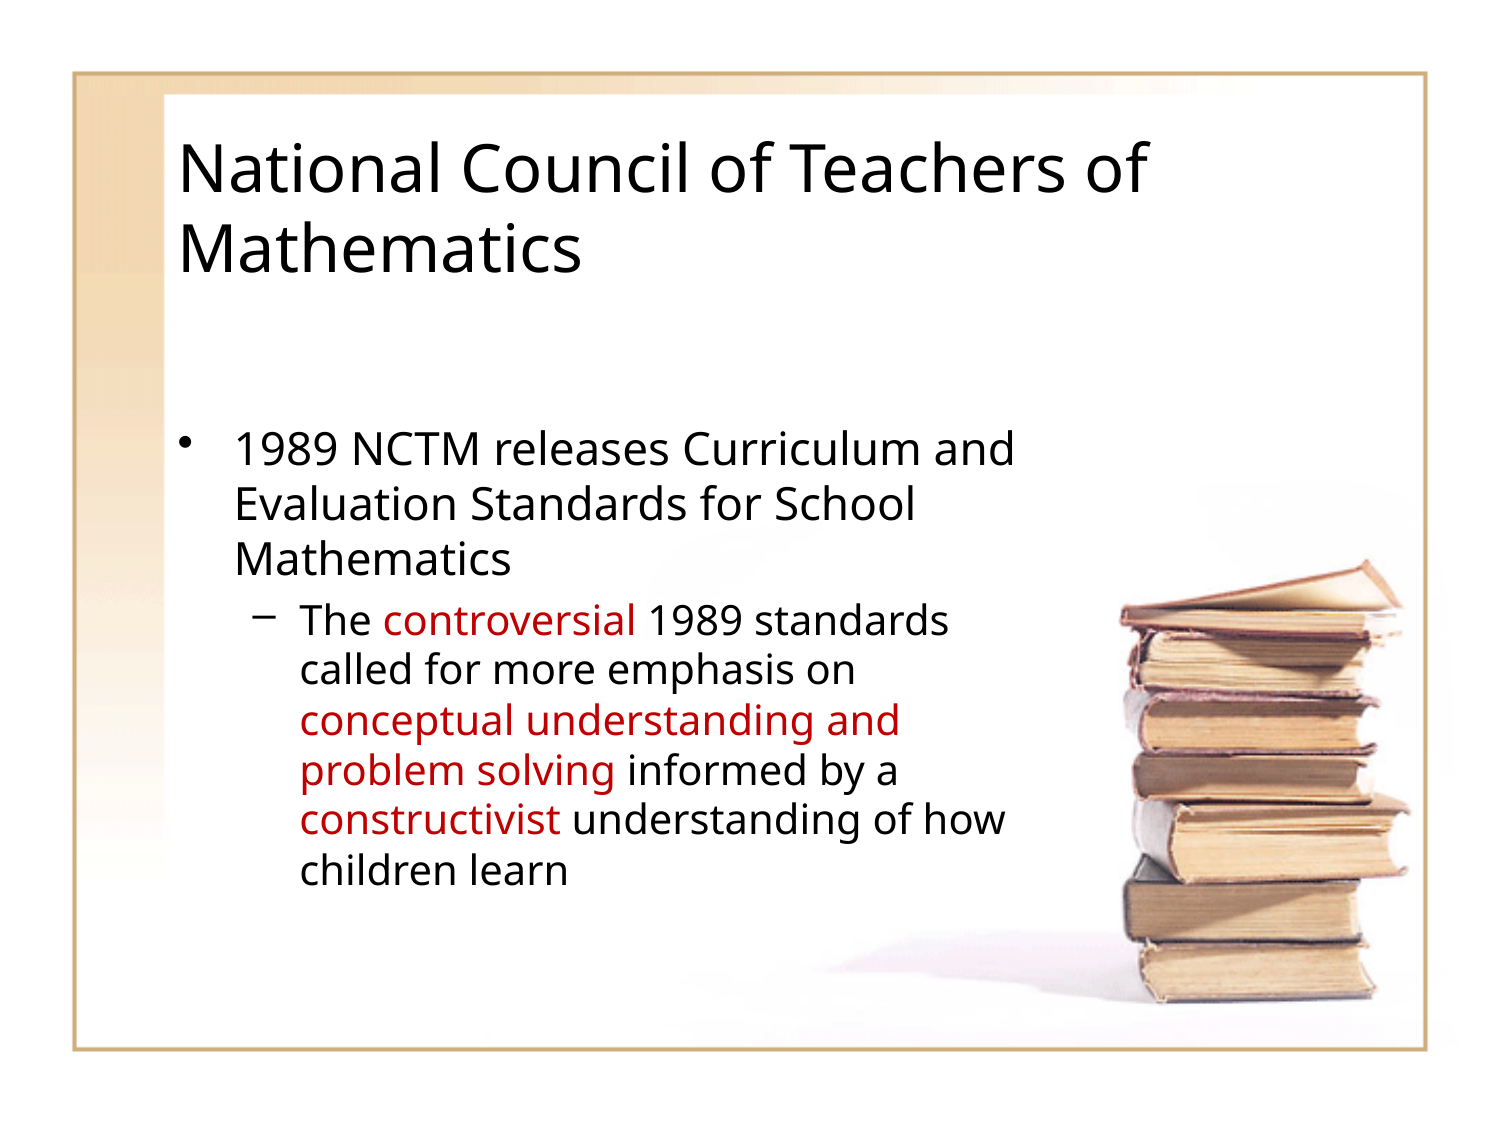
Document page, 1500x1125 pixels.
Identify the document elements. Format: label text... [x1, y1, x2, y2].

title National Council of Teachers of Mathematics [162, 125, 1375, 288]
picture [0, 0, 1500, 1125]
list 1989 NCTM releases Curriculum and Evaluation Standards for School Mathematics The controversial 1989 standards called for more emphasis on conceptual understanding and problem solving informed by a constructivist understanding of how children learn [162, 412, 1088, 1000]
